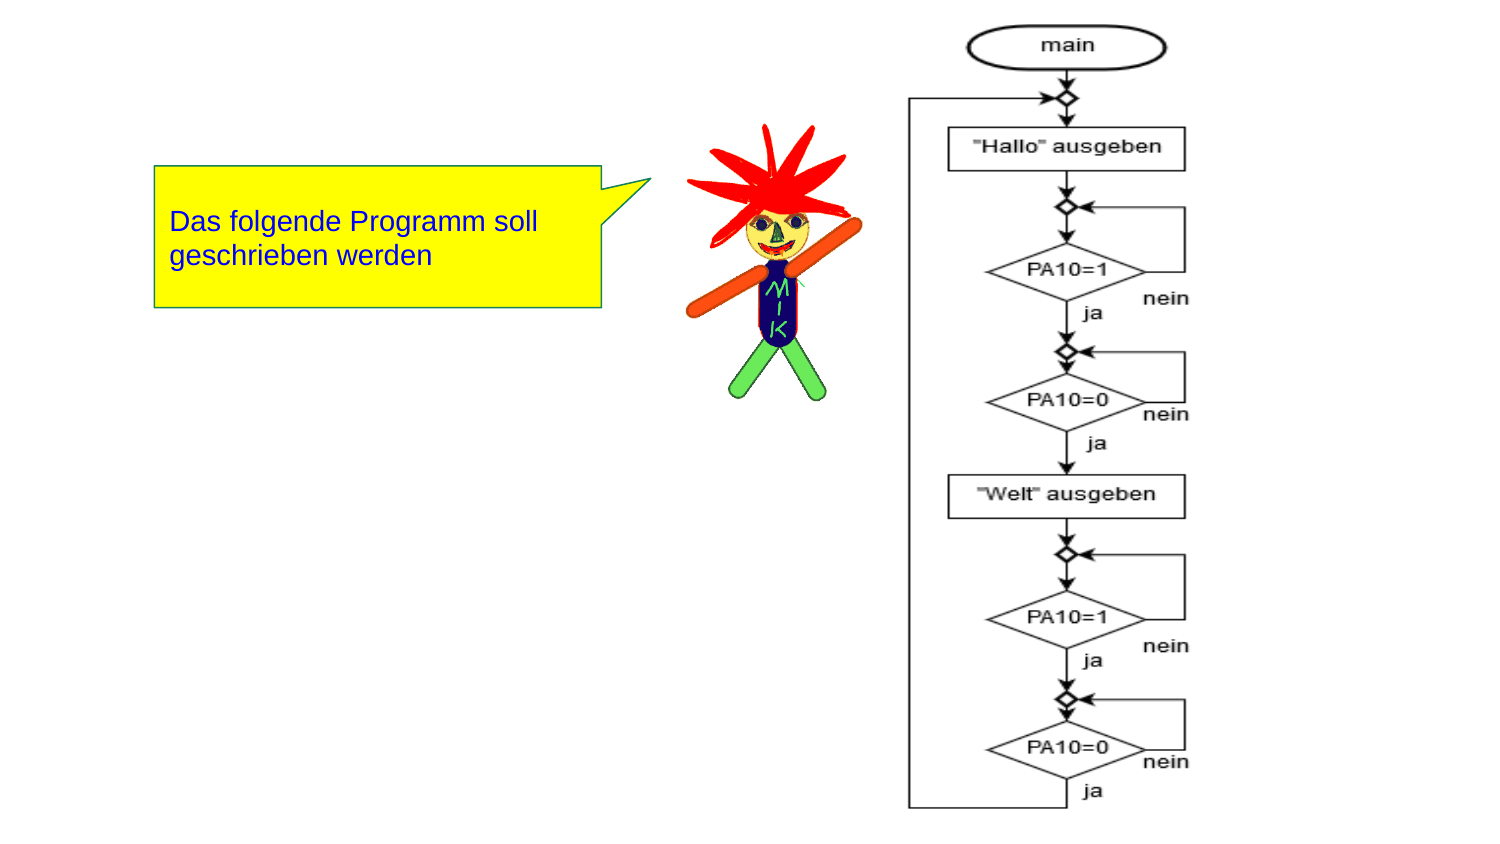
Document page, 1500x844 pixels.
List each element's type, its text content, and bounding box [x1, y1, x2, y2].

picture [666, 116, 874, 408]
picture [895, 24, 1206, 819]
text_box Das folgende Programm soll geschrieben werden [154, 165, 651, 308]
